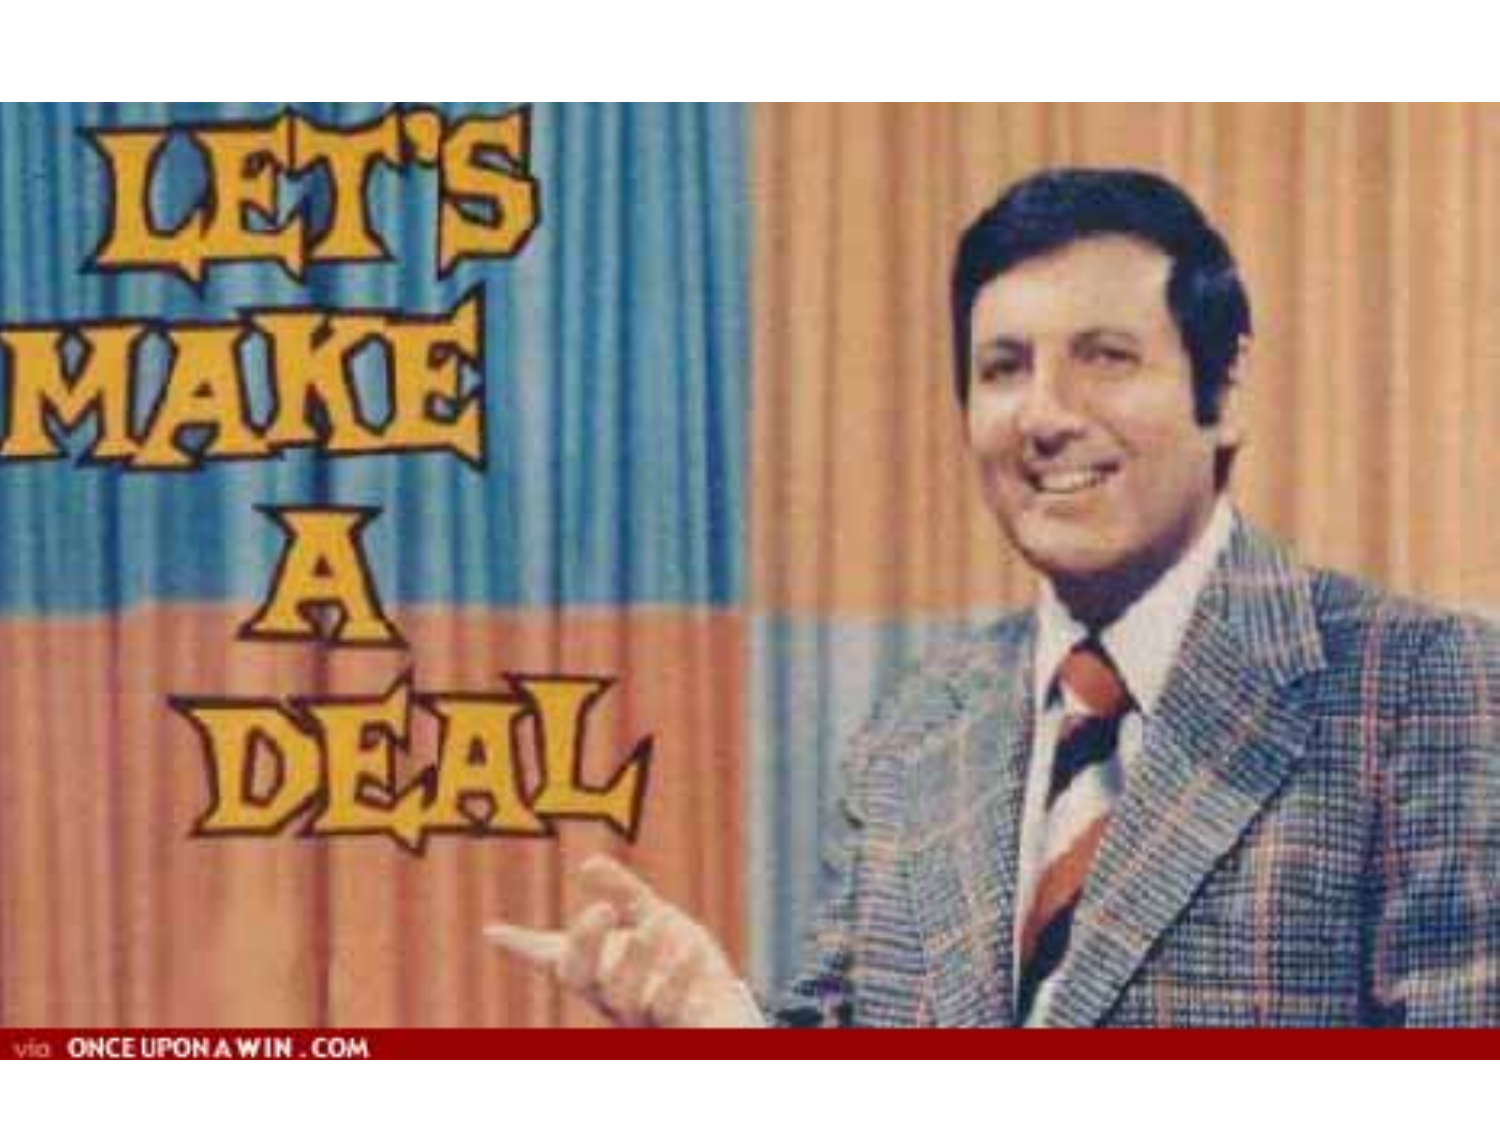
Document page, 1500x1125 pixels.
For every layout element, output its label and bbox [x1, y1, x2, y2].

list [0, 90, 1500, 1060]
